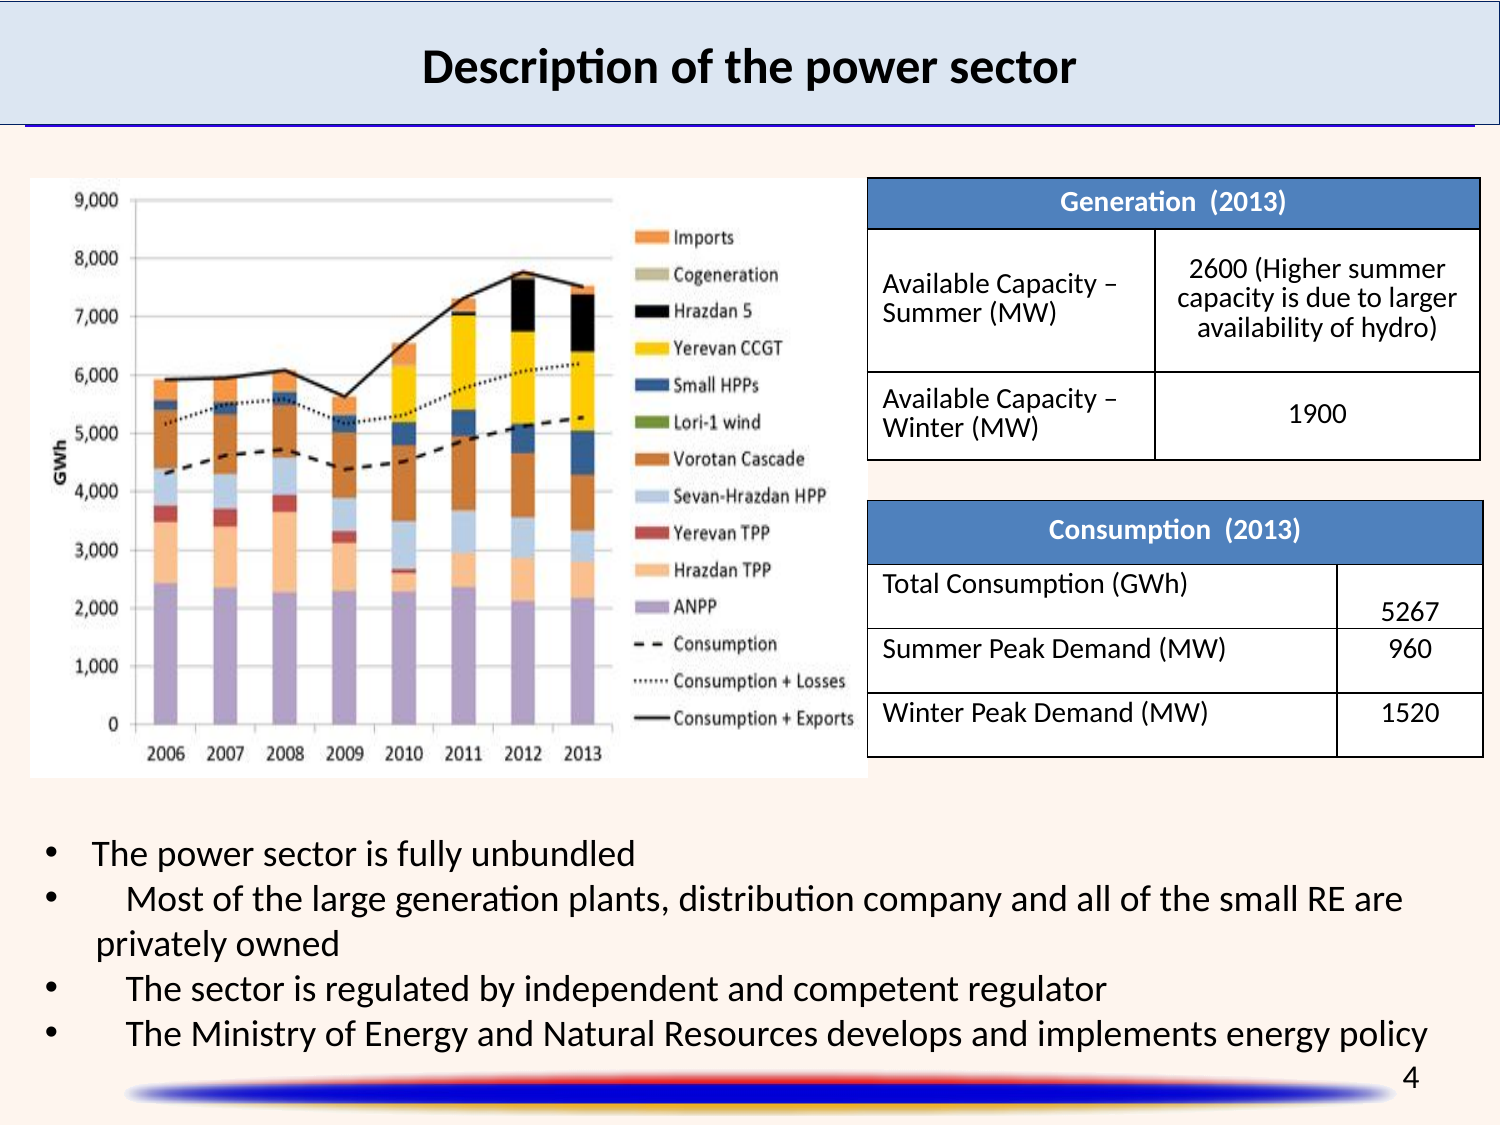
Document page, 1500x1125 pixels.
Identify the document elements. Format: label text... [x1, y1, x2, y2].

slide_number 4 [1348, 1062, 1474, 1105]
table_cell 1520 [1338, 694, 1482, 756]
table_cell 1900 [1156, 373, 1479, 459]
table_cell Winter Peak Demand (MW) [871, 694, 1336, 756]
text_box The power sector is fully unbundled Most of the large generation plants, distribution company and all of the small RE are privately owned The sector is regulated by independent and competent regulator The Ministry of Energy and Natural Resources develops and implements energy policy [29, 821, 1480, 1062]
table_cell Available Capacity – Winter (MW) [871, 373, 1154, 459]
table_cell 960 [1338, 629, 1482, 692]
picture [29, 177, 868, 778]
table_cell Total Consumption (GWh) [871, 565, 1336, 628]
picture [92, 1065, 1405, 1116]
text_box Description of the power sector [0, 0, 1500, 127]
table_cell 5267 [1338, 565, 1482, 628]
table_cell Available Capacity – Summer (MW) [871, 230, 1154, 371]
table_header Consumption (2013) [871, 501, 1482, 564]
table_header Generation (2013) [869, 179, 1479, 228]
table_cell Summer Peak Demand (MW) [871, 629, 1336, 692]
table_cell 2600 (Higher summer capacity is due to larger availability of hydro) [1156, 230, 1479, 371]
